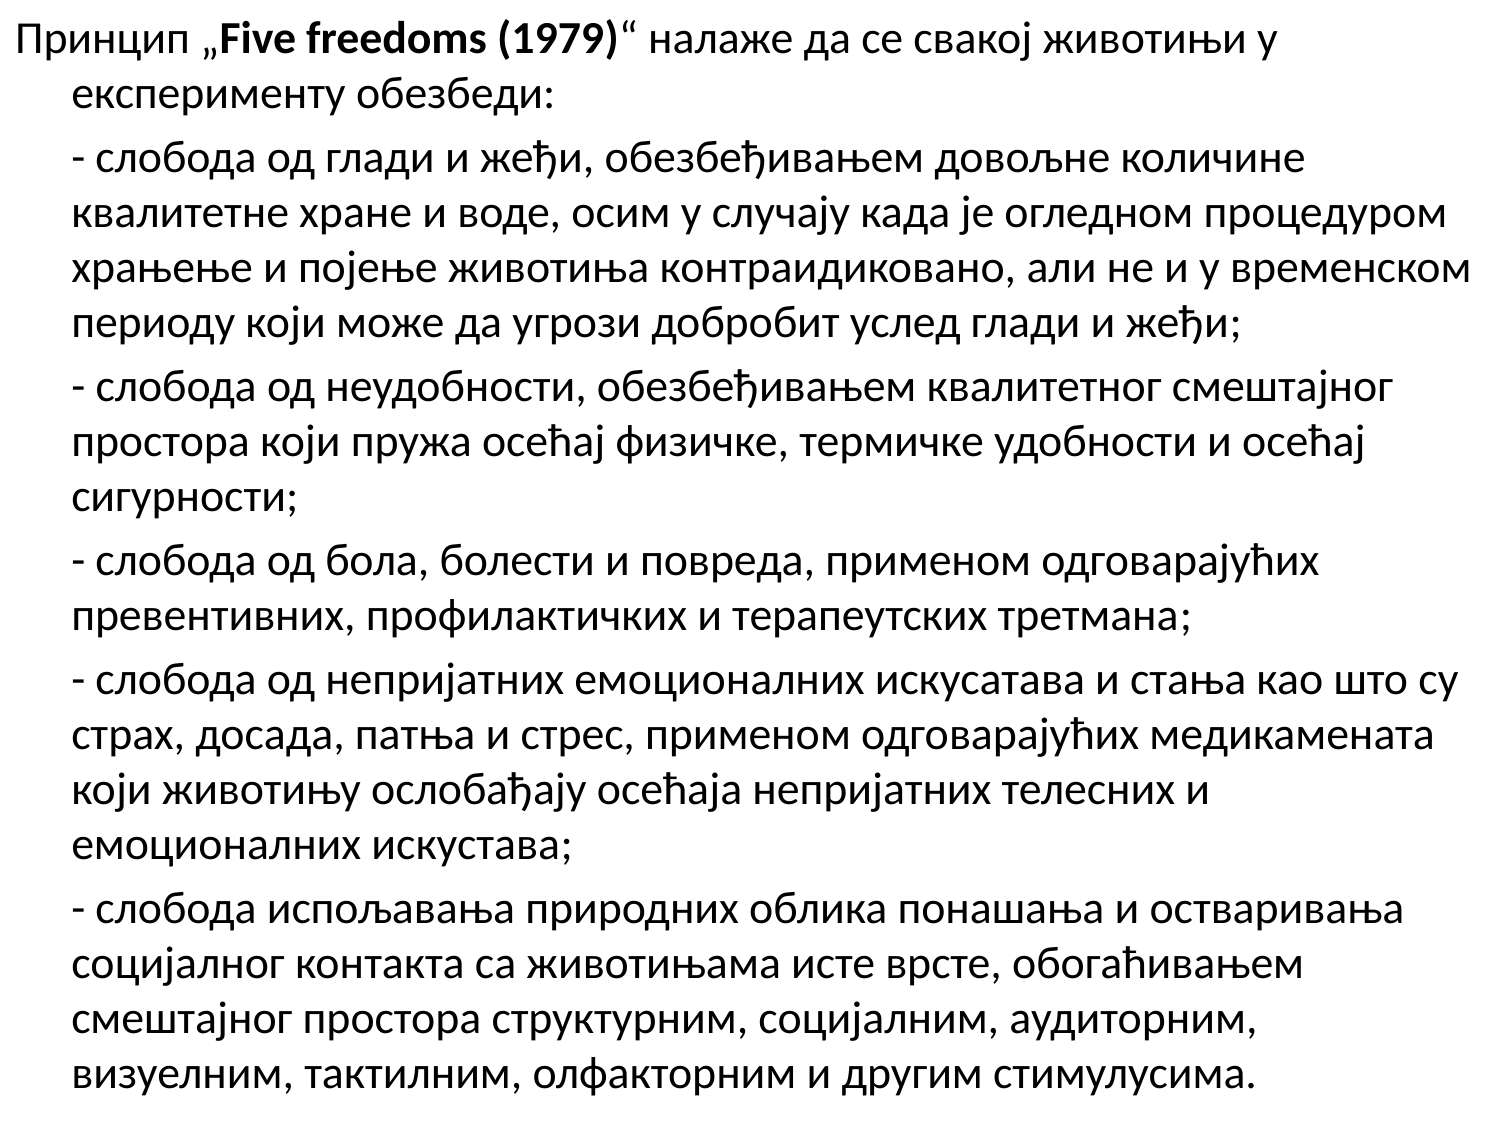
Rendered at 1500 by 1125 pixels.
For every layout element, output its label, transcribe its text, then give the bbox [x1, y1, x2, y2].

list Принцип „Five freedoms (1979)“ налаже да се свакој животињи у експерименту обезбеди: - слобода од глади и жеђи, обезбеђивањем довољне количине квалитетне хране и воде, осим у случају када је огледном процедуром храњење и појење животиња контраидиковано, али не и у временском периоду који може да угрози добробит услед глади и жеђи; - слобода од неудобности, обезбеђивањем квалитетног смештајног простора који пружа осећај физичке, термичке удобности и осећај сигурности; - слобода од бола, болести и повреда, применом одговарајућих превентивних, профилактичких и терапеутских третмана; - слобода од непријатних емоционалних искусатава и стања као што су страх, досада, патња и стрес, применом одговарајућих медикамената који животињу ослобађају осећаја непријатних телесних и емоционалних искустава; - слобода испољавања природних облика понашања и остваривања социјалног контакта са животињама исте врсте, обогаћивањем смештајног простора структурним, социјалним, аудиторним, визуелним, тактилним, олфакторним и другим стимулусима. [0, 0, 1500, 1125]
